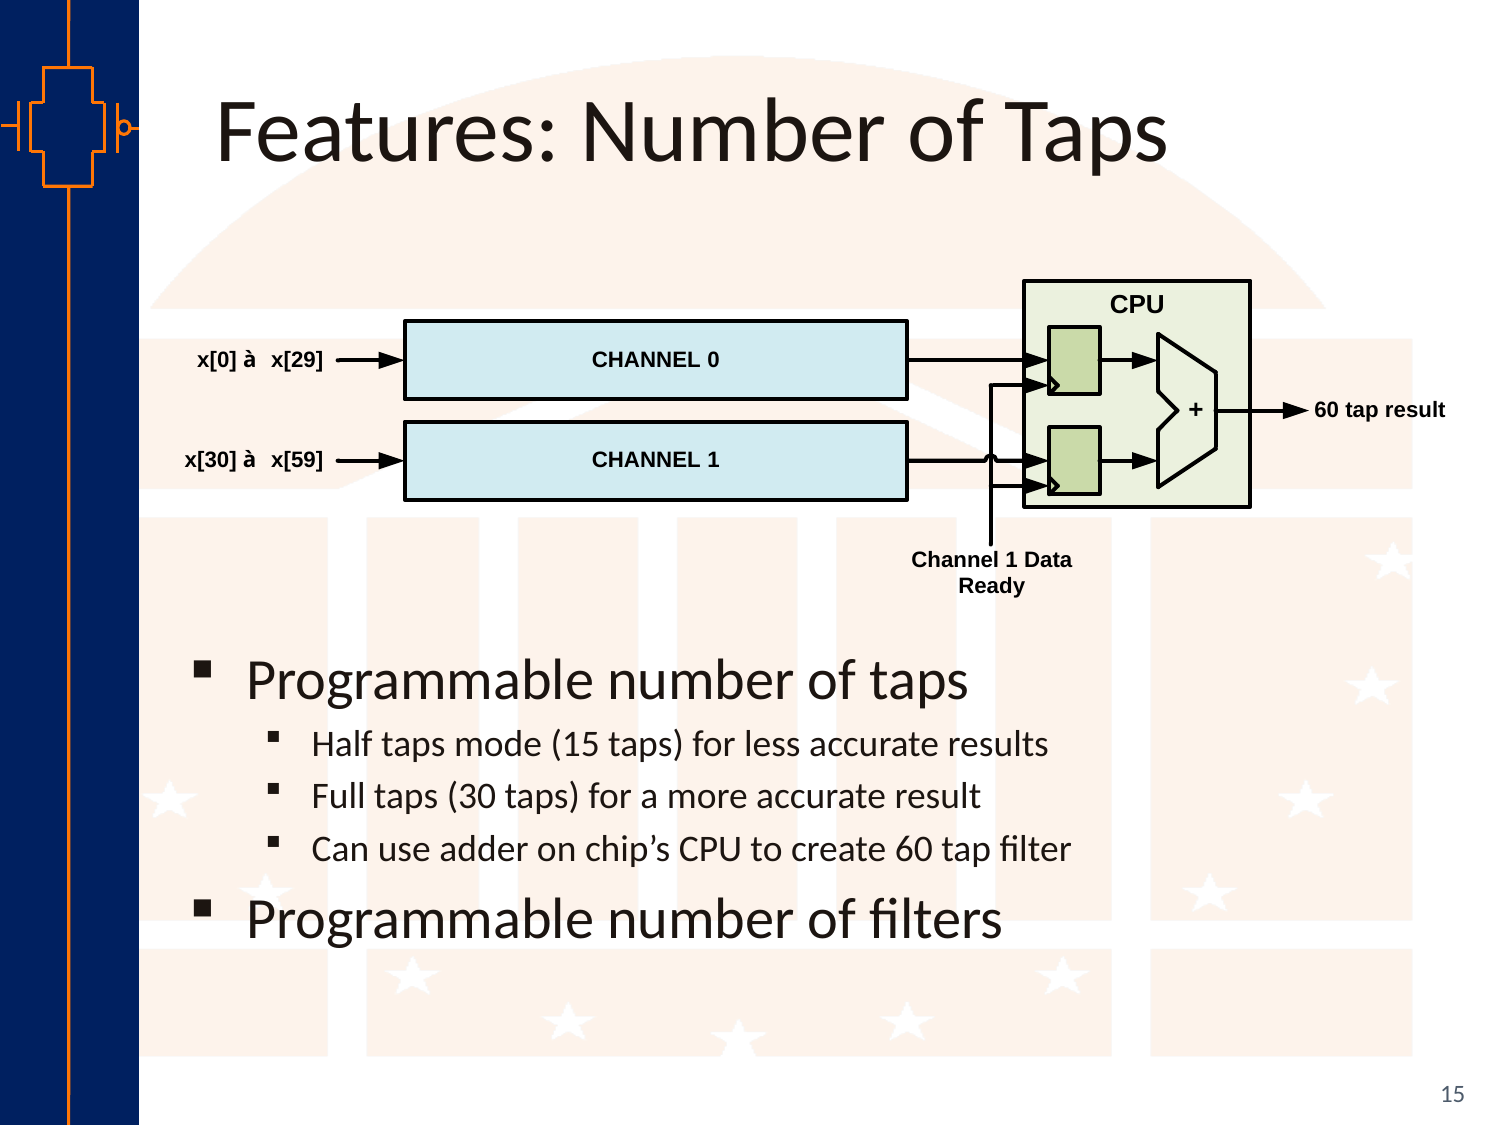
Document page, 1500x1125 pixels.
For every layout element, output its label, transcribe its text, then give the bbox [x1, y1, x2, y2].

picture [182, 276, 1449, 603]
slide_number 15 [1425, 1062, 1488, 1123]
title Features: Number of Taps [200, 0, 1388, 188]
list Programmable number of taps Half taps mode (15 taps) for less accurate results Full taps (30 taps) for a more accurate result Can use adder on chip’s CPU to create 60 tap filter Programmable number of filters [174, 634, 1466, 1011]
